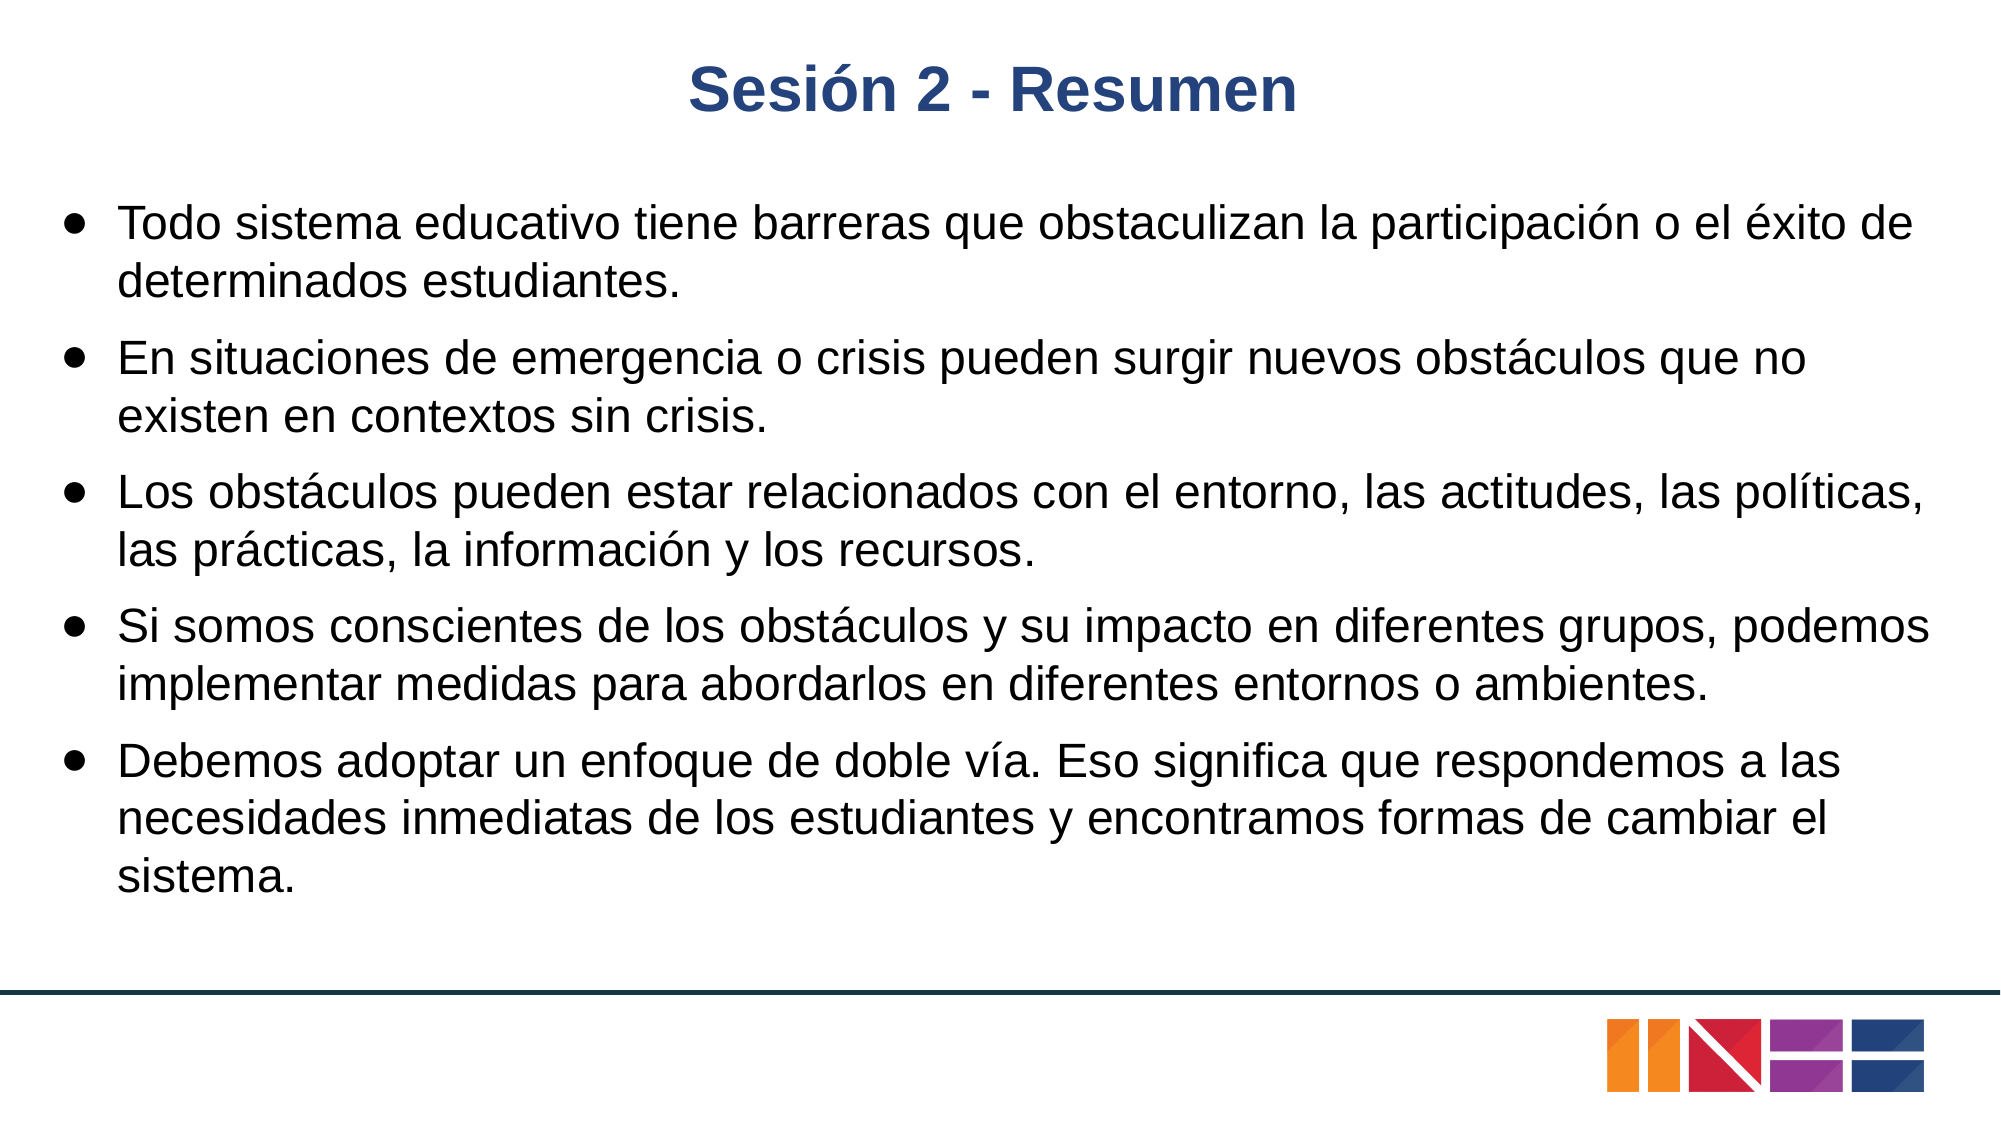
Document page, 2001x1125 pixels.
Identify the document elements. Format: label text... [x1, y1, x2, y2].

picture [1607, 1019, 1924, 1092]
title Sesión 2 - Resumen [31, 28, 1957, 145]
text_box [575, 160, 1980, 1017]
list Todo sistema educativo tiene barreras que obstaculizan la participación o el éxito de determinados estudiantes. En situaciones de emergencia o crisis pueden surgir nuevos obstáculos que no existen en contextos sin crisis. Los obstáculos pueden estar relacionados con el entorno, las actitudes, las políticas, las prácticas, la información y los recursos. Si somos conscientes de los obstáculos y su impacto en diferentes grupos, podemos implementar medidas para abordarlos en diferentes entornos o ambientes. Debemos adoptar un enfoque de doble vía. Eso significa que respondemos a las necesidades inmediatas de los estudiantes y encontramos formas de cambiar el sistema. [31, 172, 1971, 935]
